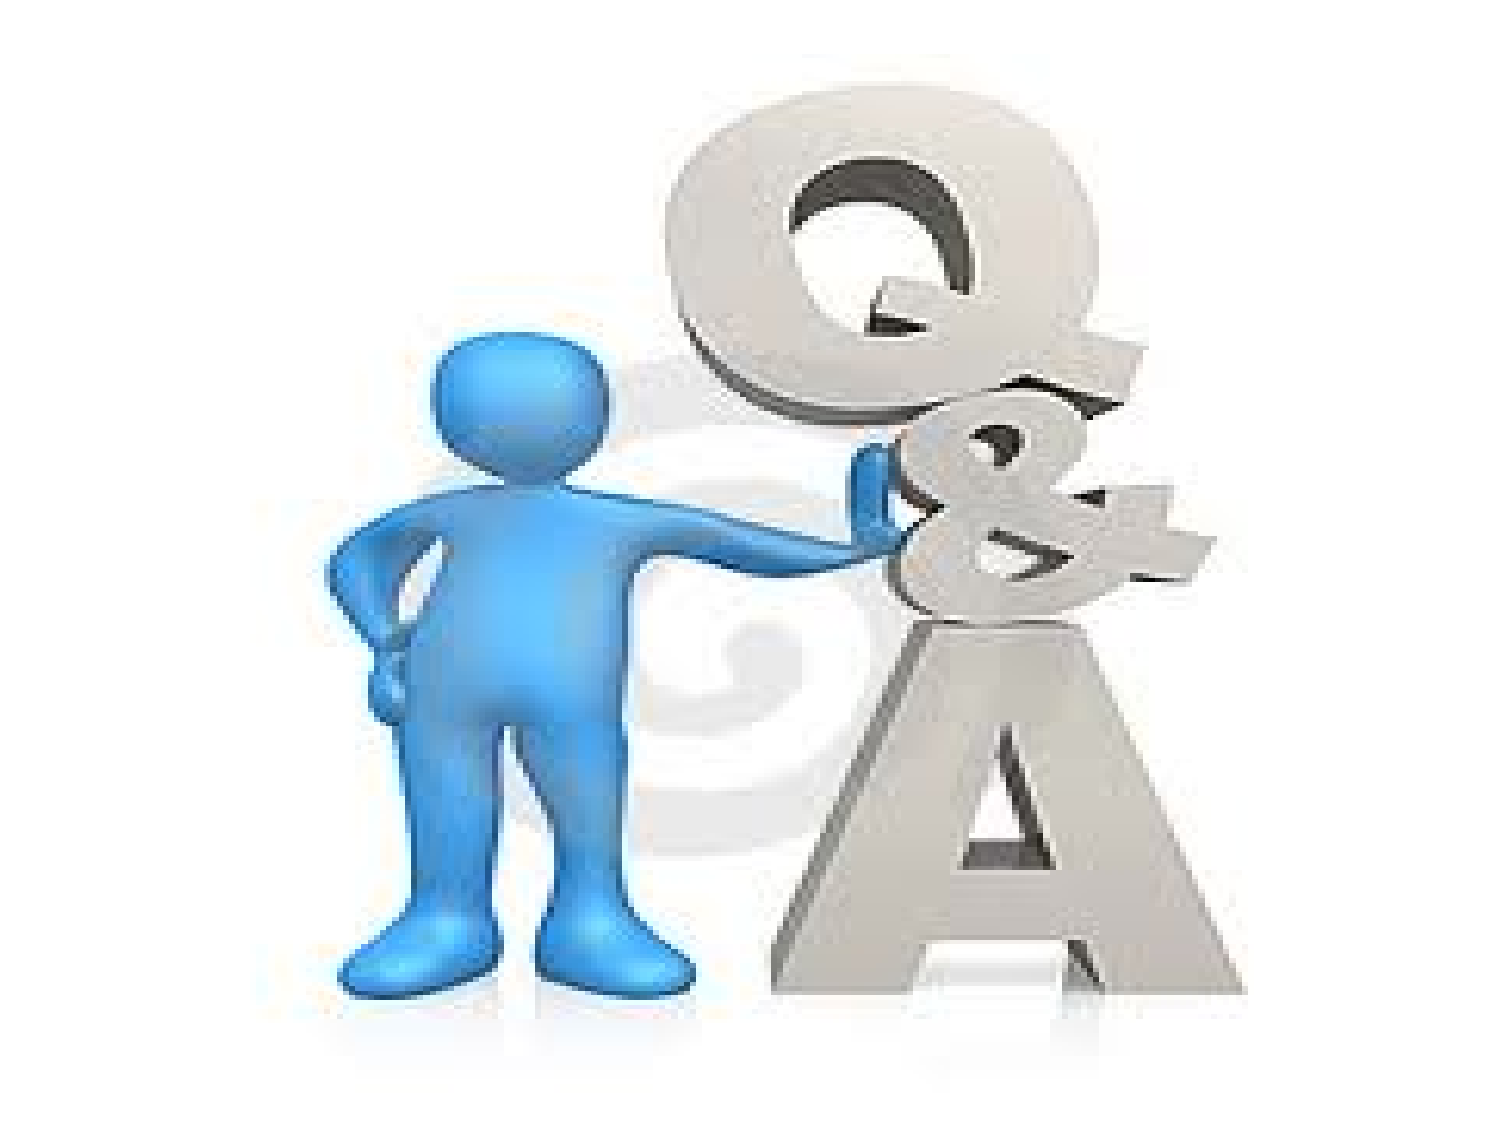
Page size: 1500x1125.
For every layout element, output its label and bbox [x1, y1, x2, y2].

picture [58, 53, 1453, 1099]
